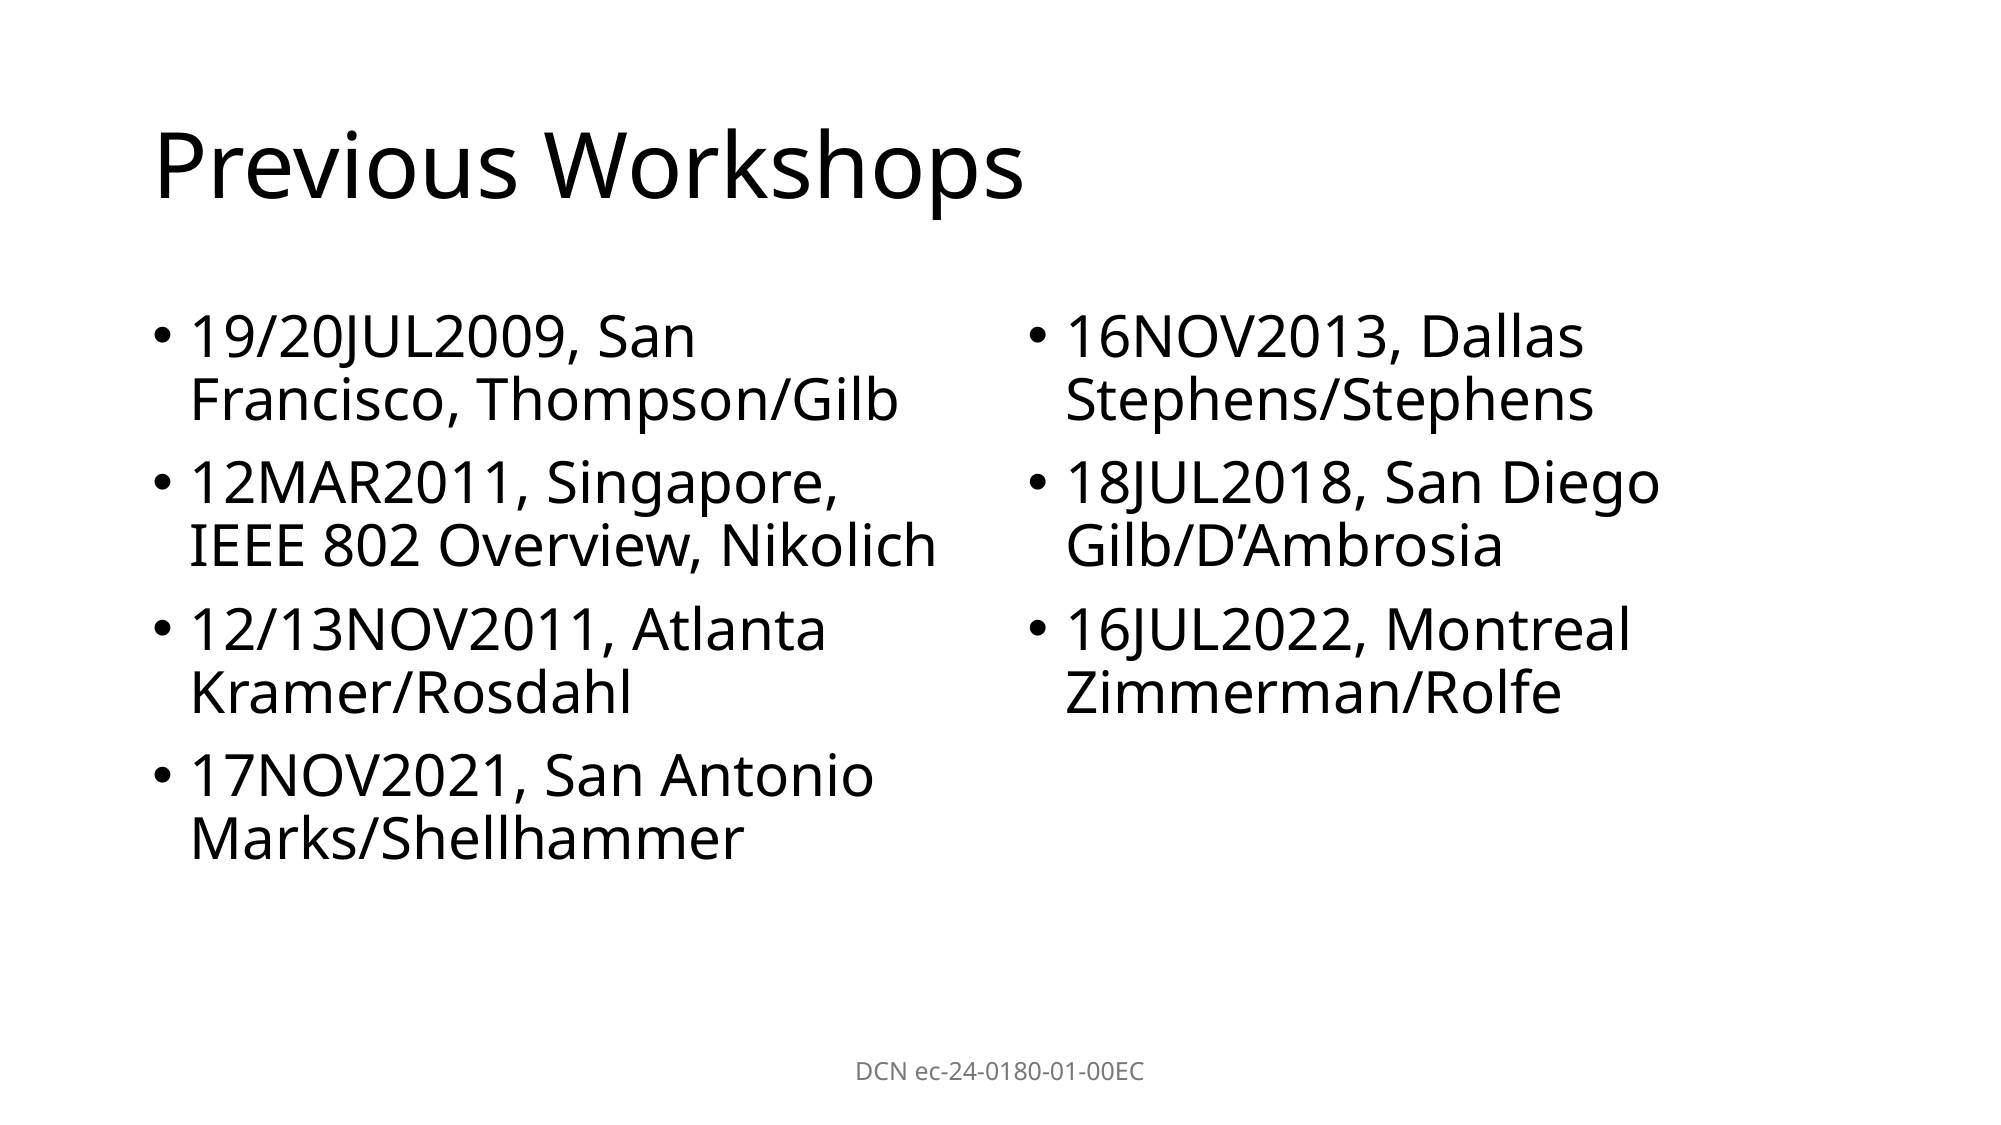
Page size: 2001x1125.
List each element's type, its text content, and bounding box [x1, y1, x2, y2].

list 16NOV2013, Dallas Stephens/Stephens 18JUL2018, San Diego Gilb/D’Ambrosia 16JUL2022, Montreal Zimmerman/Rolfe [1012, 299, 1863, 1014]
title Previous Workshops [137, 59, 1863, 278]
list 19/20JUL2009, San Francisco, Thompson/Gilb 12MAR2011, Singapore, IEEE 802 Overview, Nikolich 12/13NOV2011, Atlanta Kramer/Rosdahl 17NOV2021, San Antonio Marks/Shellhammer [137, 299, 988, 1014]
footer DCN ec-24-0180-01-00EC [662, 1042, 1338, 1103]
